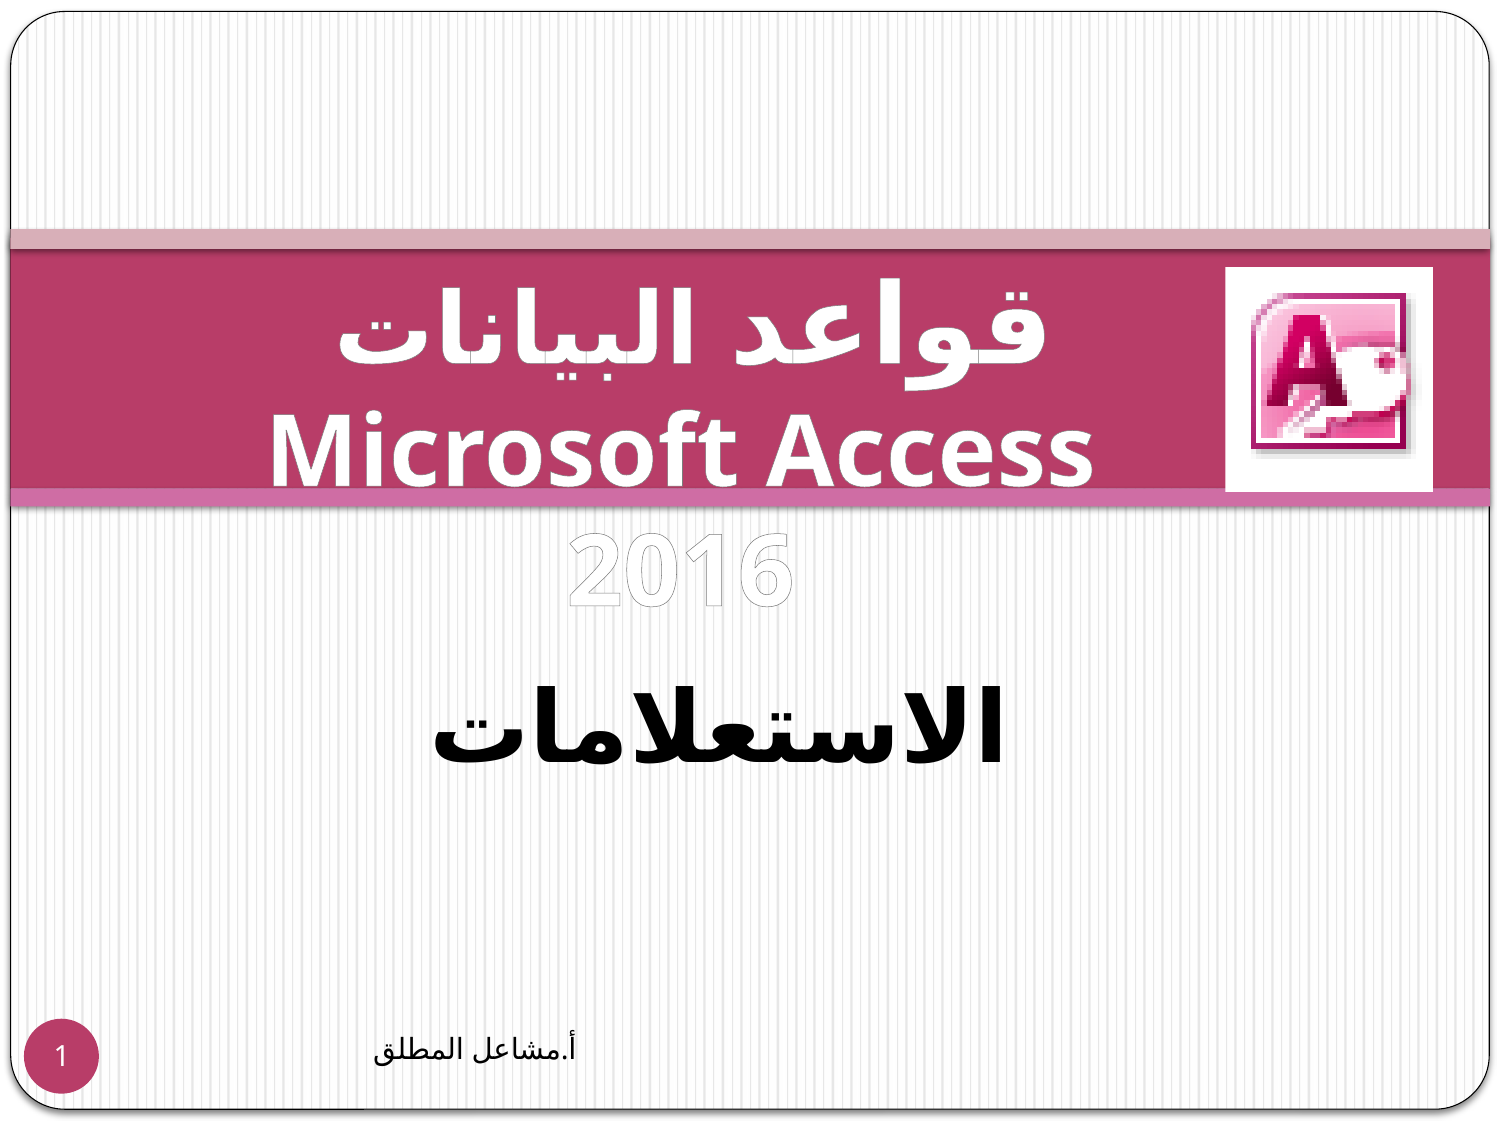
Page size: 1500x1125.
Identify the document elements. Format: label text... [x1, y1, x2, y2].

footer أ.مشاعل المطلق [150, 1012, 800, 1088]
text_box الاستعلامات [414, 655, 1025, 791]
text_box قواعد البيانات Microsoft Access 2016 [135, 243, 1226, 634]
picture [1225, 267, 1434, 493]
slide_number 1 [23, 1018, 99, 1094]
